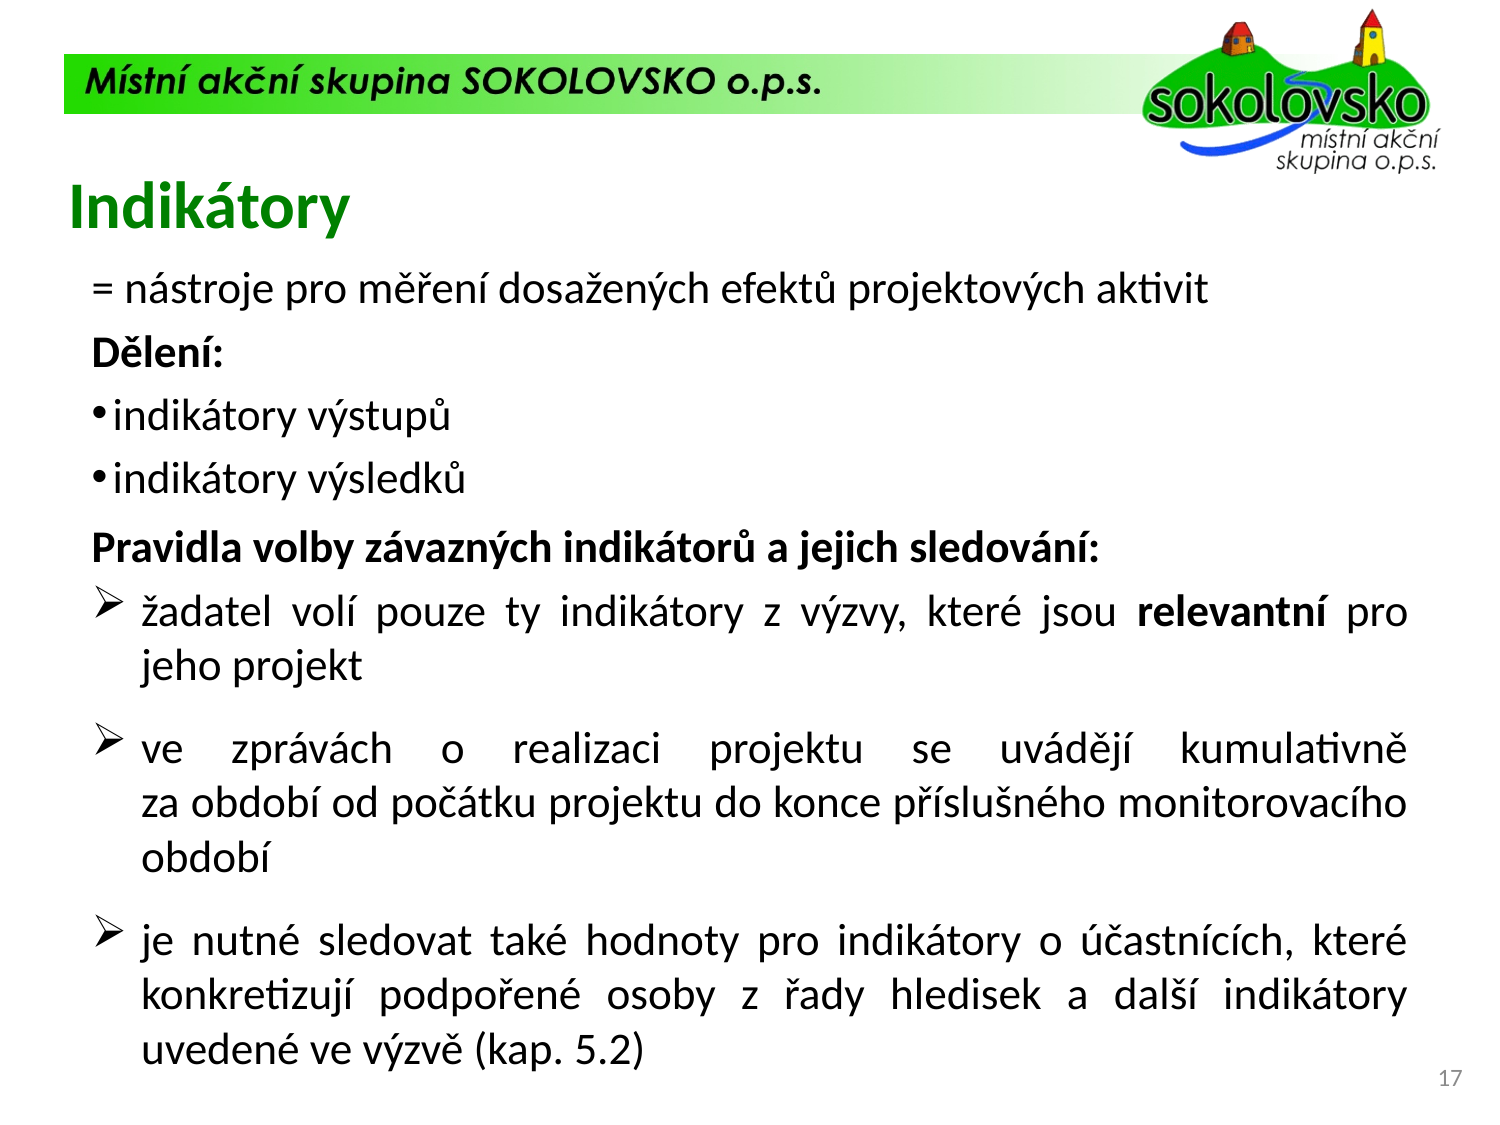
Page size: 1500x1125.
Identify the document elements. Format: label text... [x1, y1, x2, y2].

picture [64, 0, 1455, 197]
list = nástroje pro měření dosažených efektů projektových aktivit Dělení: indikátory výstupů indikátory výsledků Pravidla volby závazných indikátorů a jejich sledování: žadatel volí pouze ty indikátory z výzvy, které jsou relevantní pro jeho projekt ve zprávách o realizaci projektu se uvádějí kumulativně za období od počátku projektu do konce příslušného monitorovacího období je nutné sledovat také hodnoty pro indikátory o účastnících, které konkretizují podpořené osoby z řady hledisek a další indikátory uvedené ve výzvě (kap. 5.2) [76, 250, 1424, 1083]
title Indikátory [53, 137, 1404, 268]
slide_number 17 [1128, 1046, 1478, 1107]
